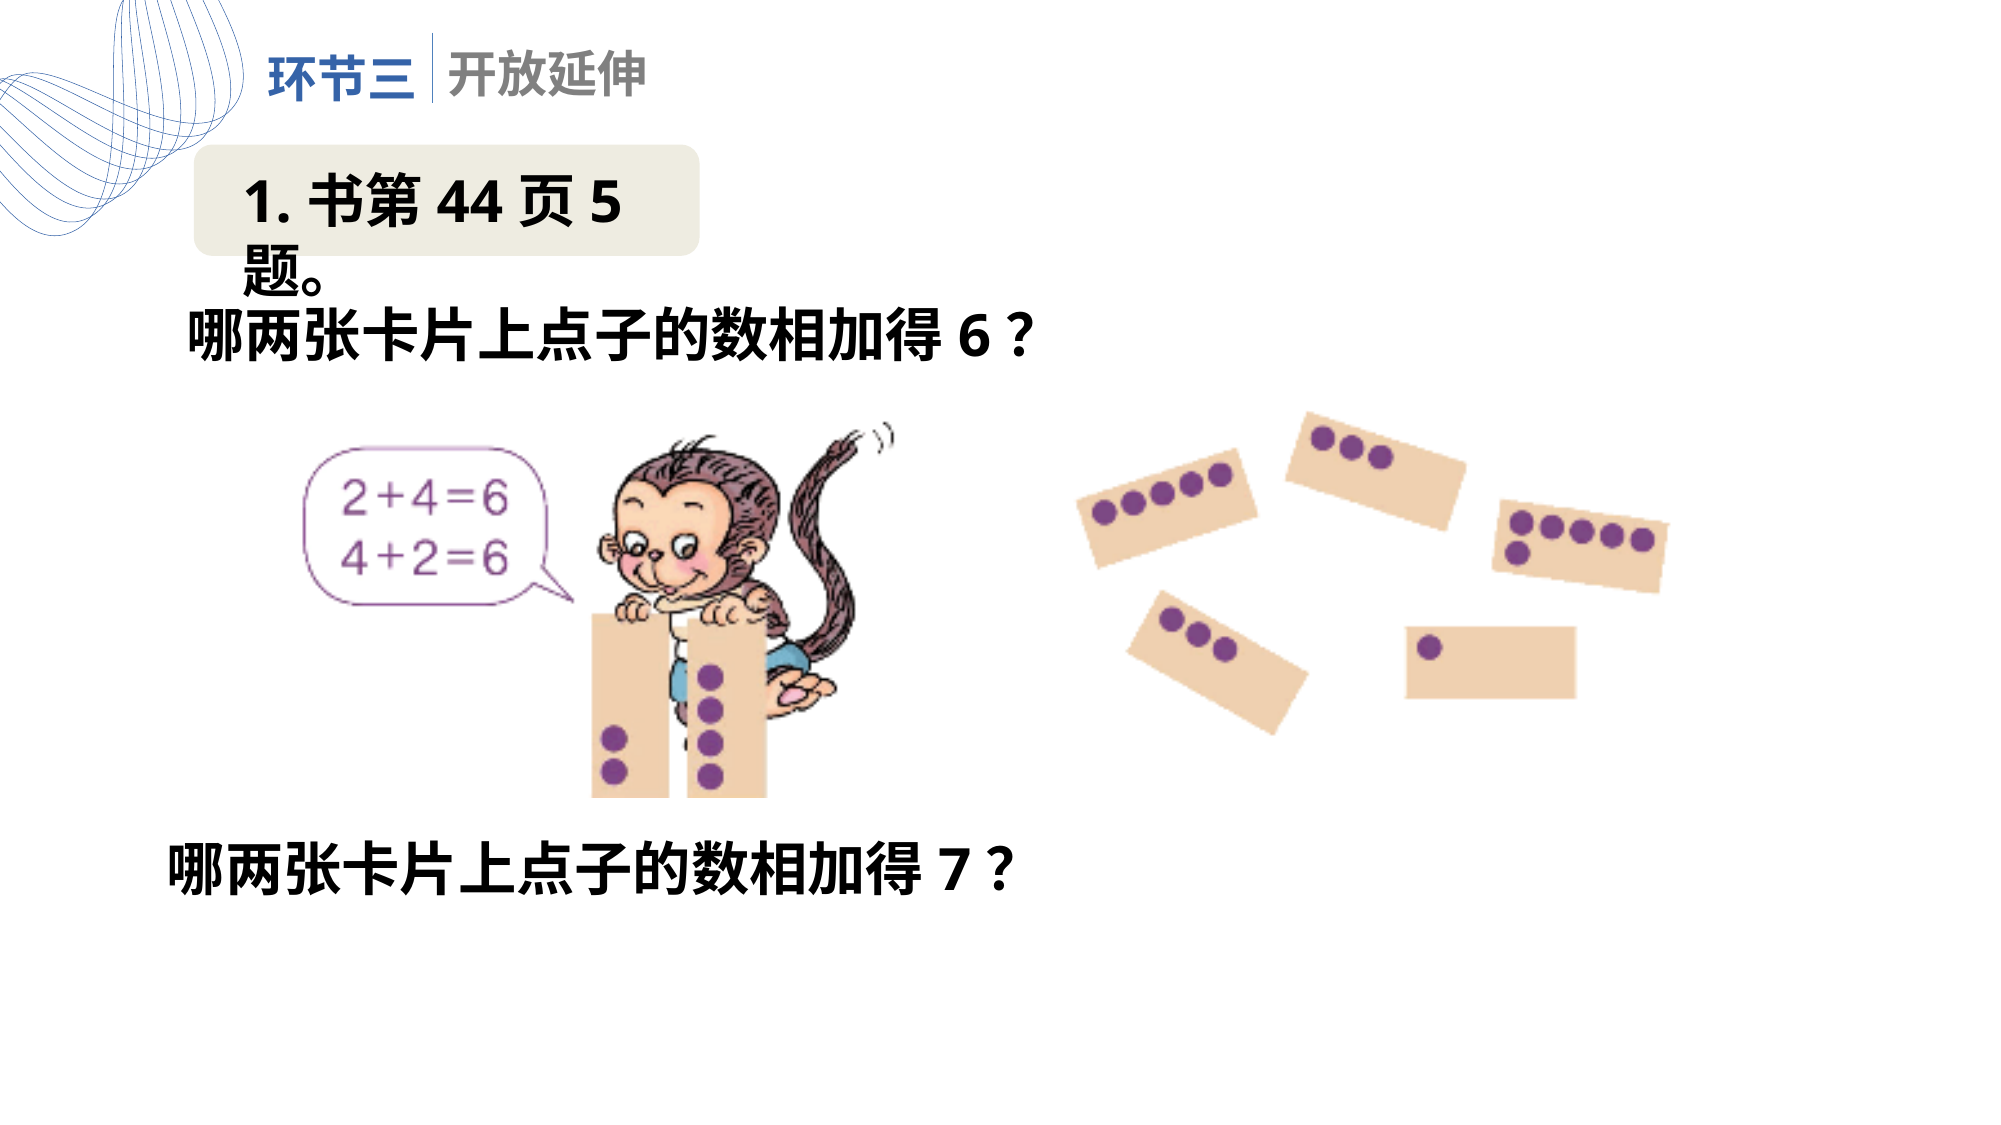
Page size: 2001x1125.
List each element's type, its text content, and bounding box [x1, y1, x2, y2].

text_box 哪两张卡片上点子的数相加得7？ [152, 824, 1399, 910]
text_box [193, 144, 700, 256]
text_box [100, 290, 1681, 798]
